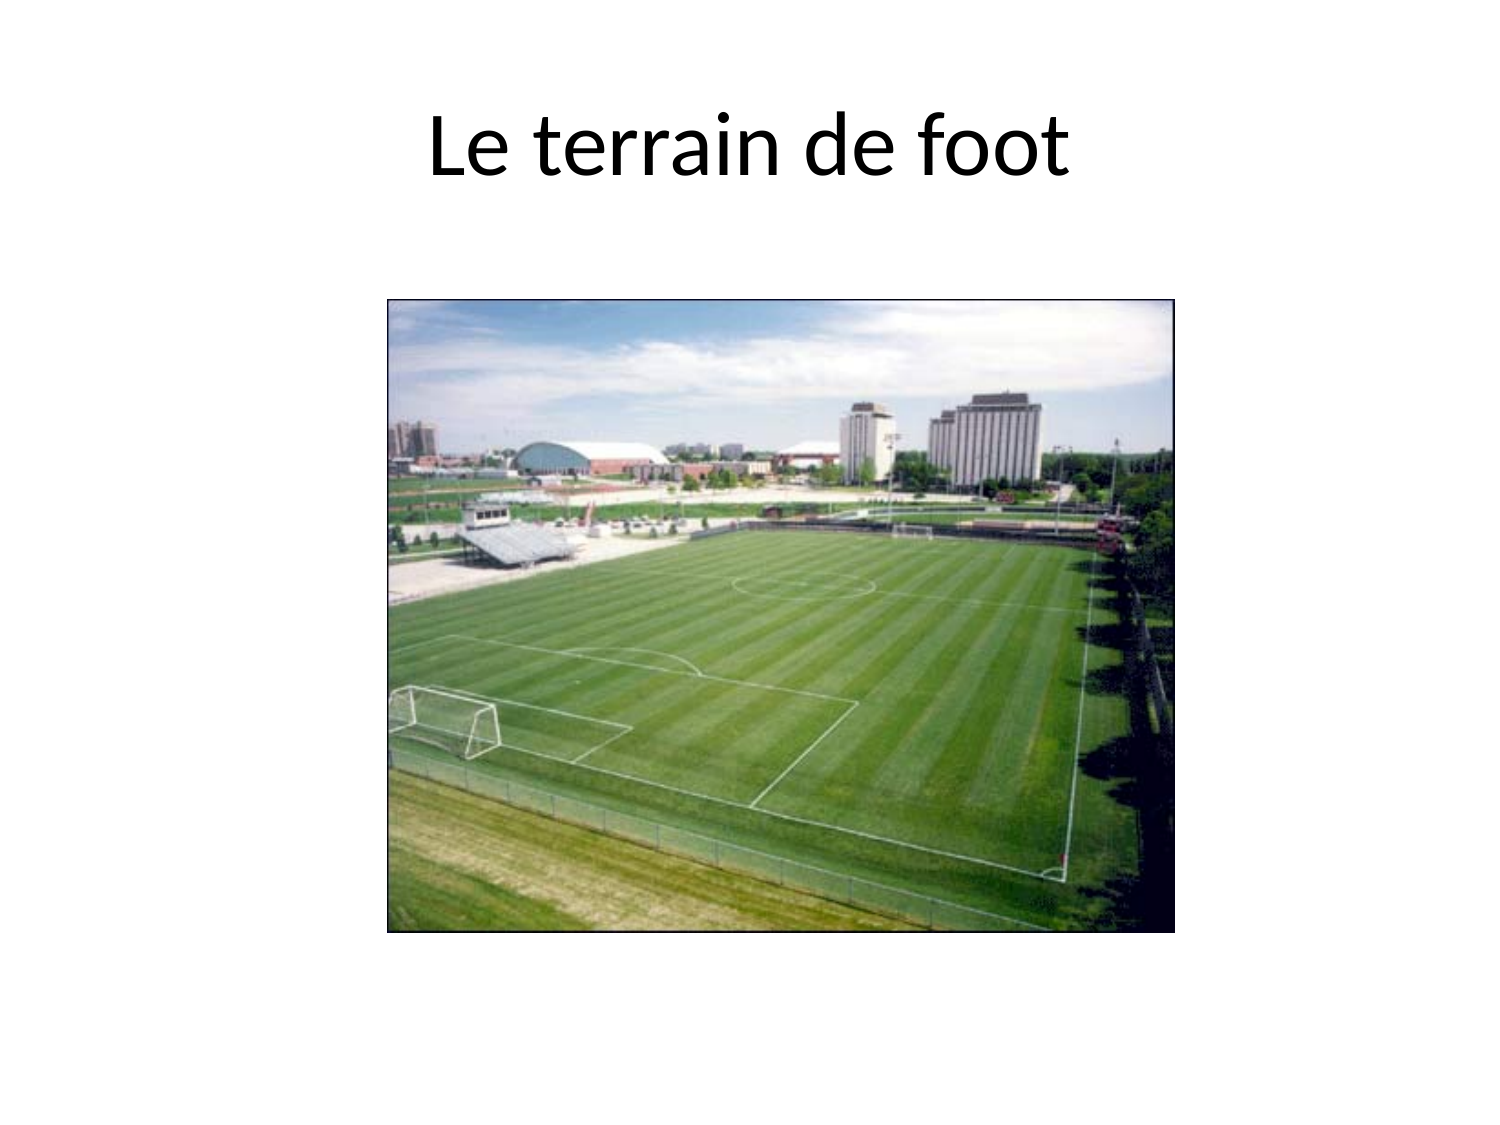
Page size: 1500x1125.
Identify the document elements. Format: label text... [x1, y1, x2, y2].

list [387, 299, 1176, 933]
title Le terrain de foot [75, 45, 1425, 233]
